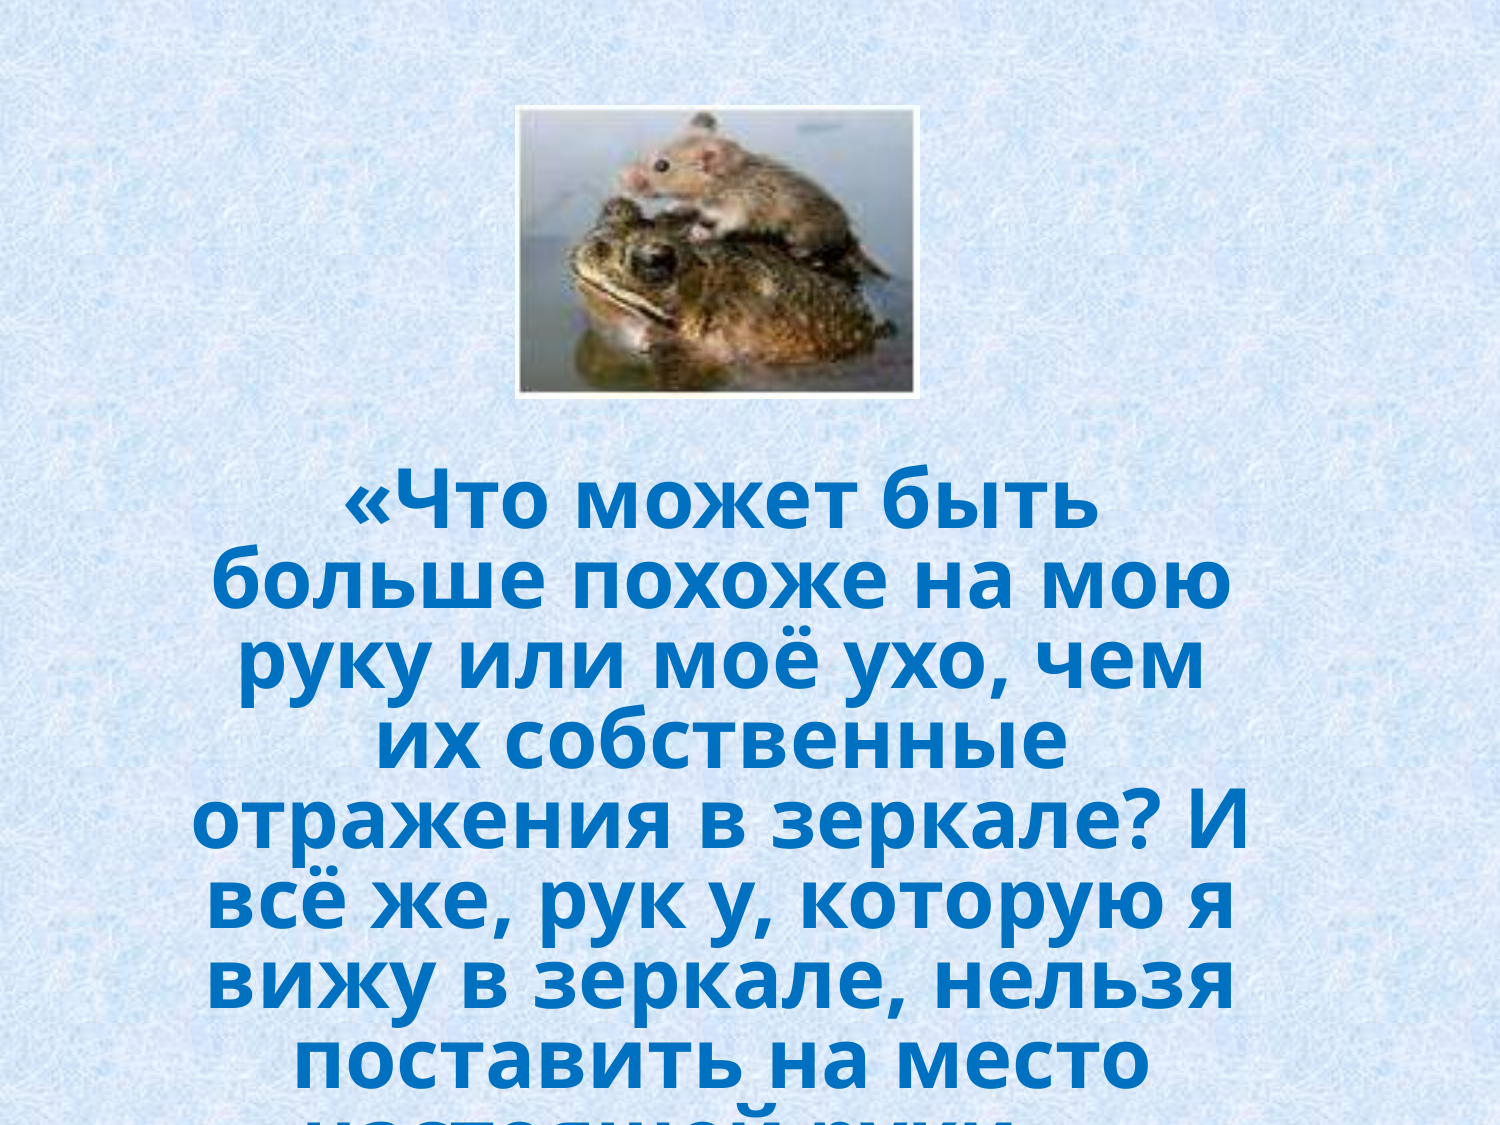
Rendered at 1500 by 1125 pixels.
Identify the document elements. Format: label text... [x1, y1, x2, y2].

picture [0, 0, 1500, 1125]
subtitle «Что может быть больше похоже на мою руку или моё ухо, чем их собственные отражения в зеркале? И всё же, рук у, которую я вижу в зеркале, нельзя поставить на место настоящей руки…» И. Кант [163, 456, 1280, 927]
